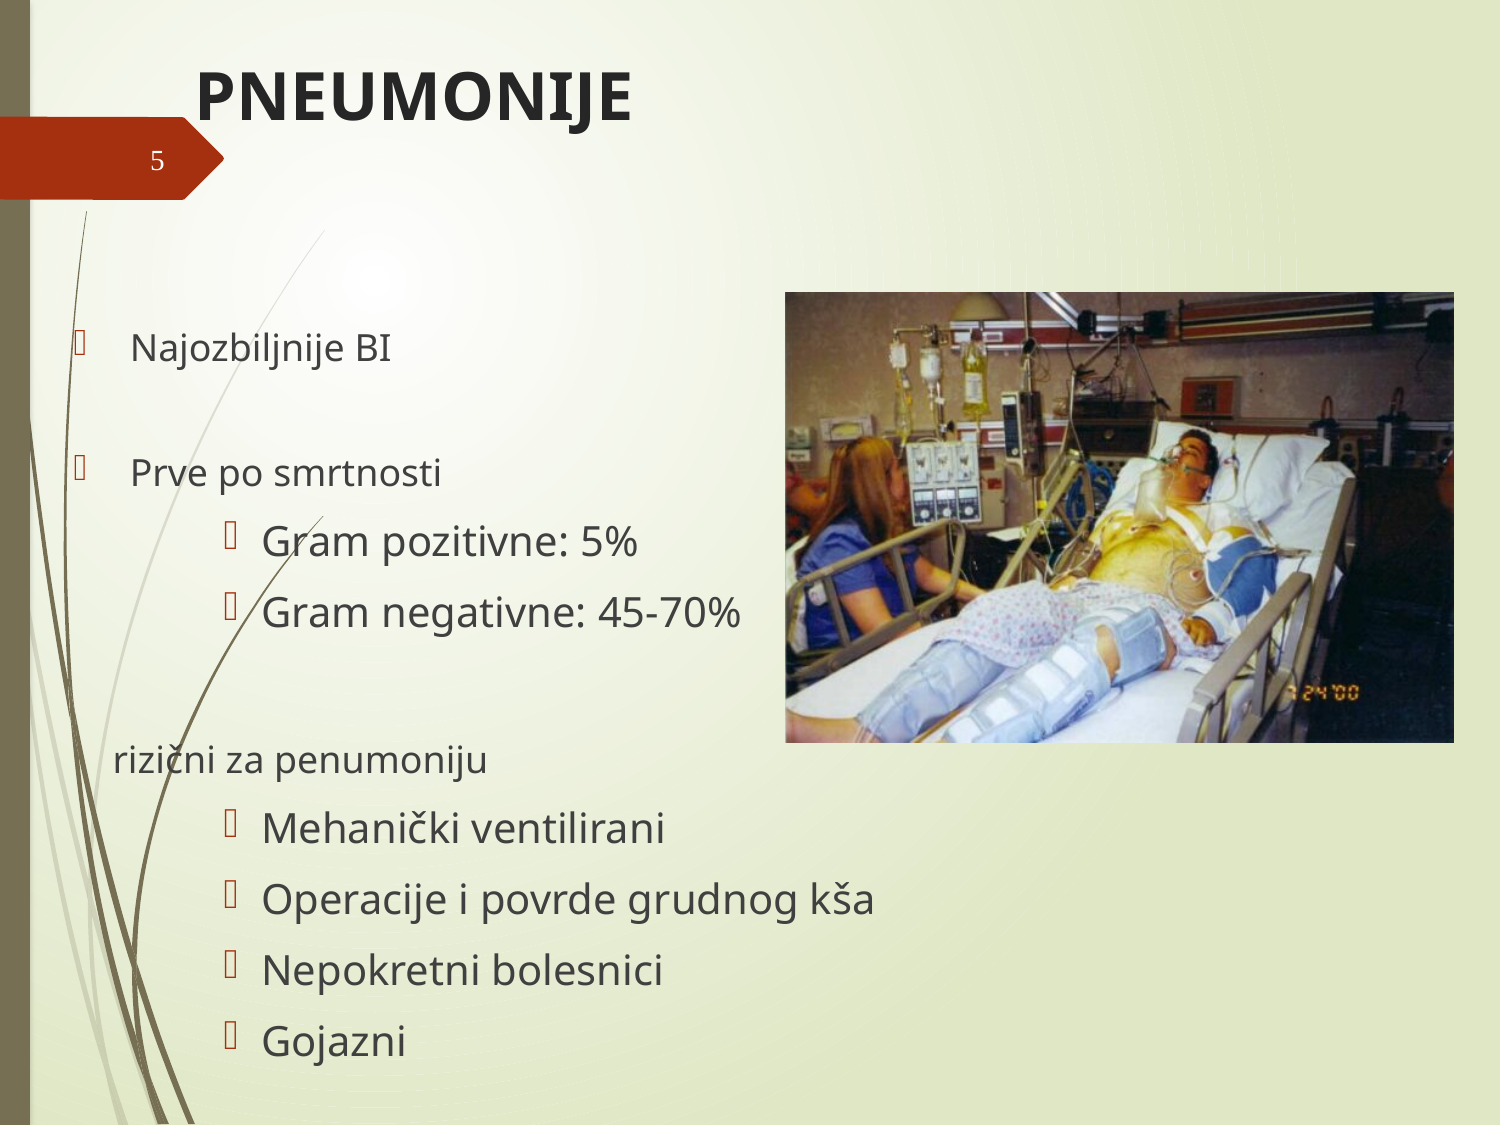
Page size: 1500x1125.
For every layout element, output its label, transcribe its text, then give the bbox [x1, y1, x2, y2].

list Najozbiljnije BI Prve po smrtnosti Gram pozitivne: 5% Gram negativne: 45-70% rizični za penumoniju Mehanički ventilirani Operacije i povrde grudnog kša Nepokretni bolesnici Gojazni [58, 316, 1334, 1094]
picture [784, 292, 1454, 743]
title PNEUMONIJE [179, 46, 914, 235]
slide_number 5 [83, 129, 180, 190]
